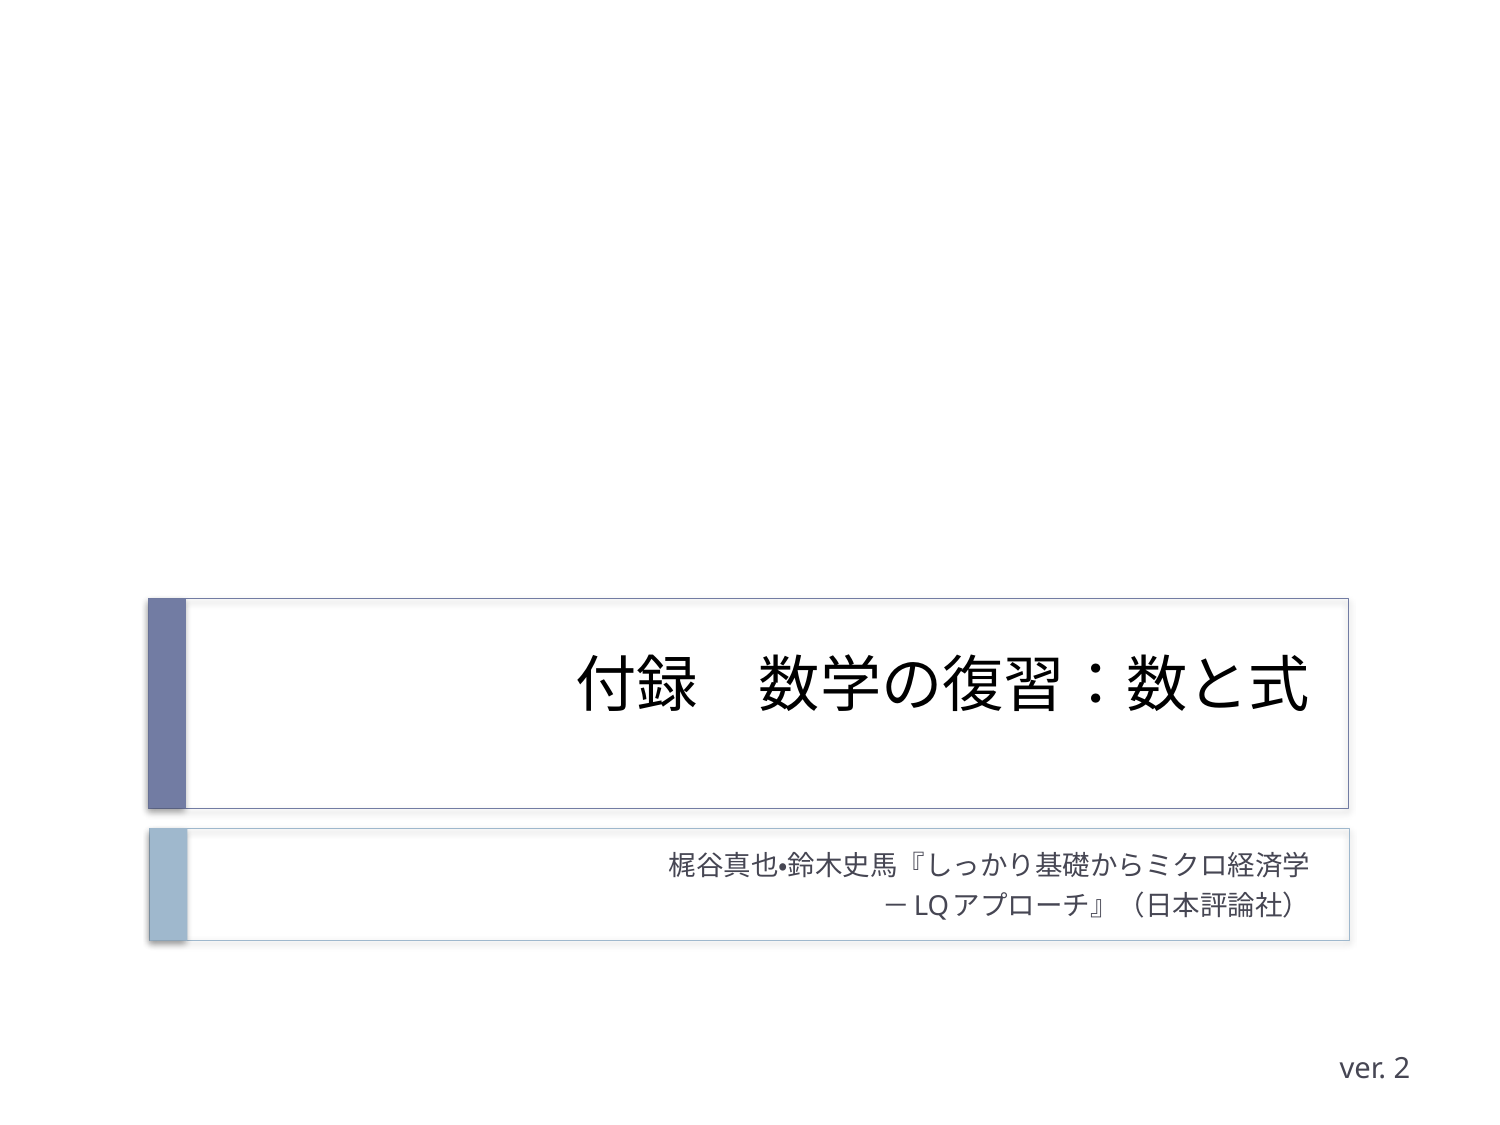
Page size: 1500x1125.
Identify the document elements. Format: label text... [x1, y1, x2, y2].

subtitle 梶谷真也・鈴木史馬『しっかり基礎からミクロ経済学 －LQアプローチ』（日本評論社） [200, 840, 1325, 929]
title 付録 数学の復習：数と式 [200, 637, 1325, 800]
slide_number ver. 2 [1050, 1042, 1425, 1103]
